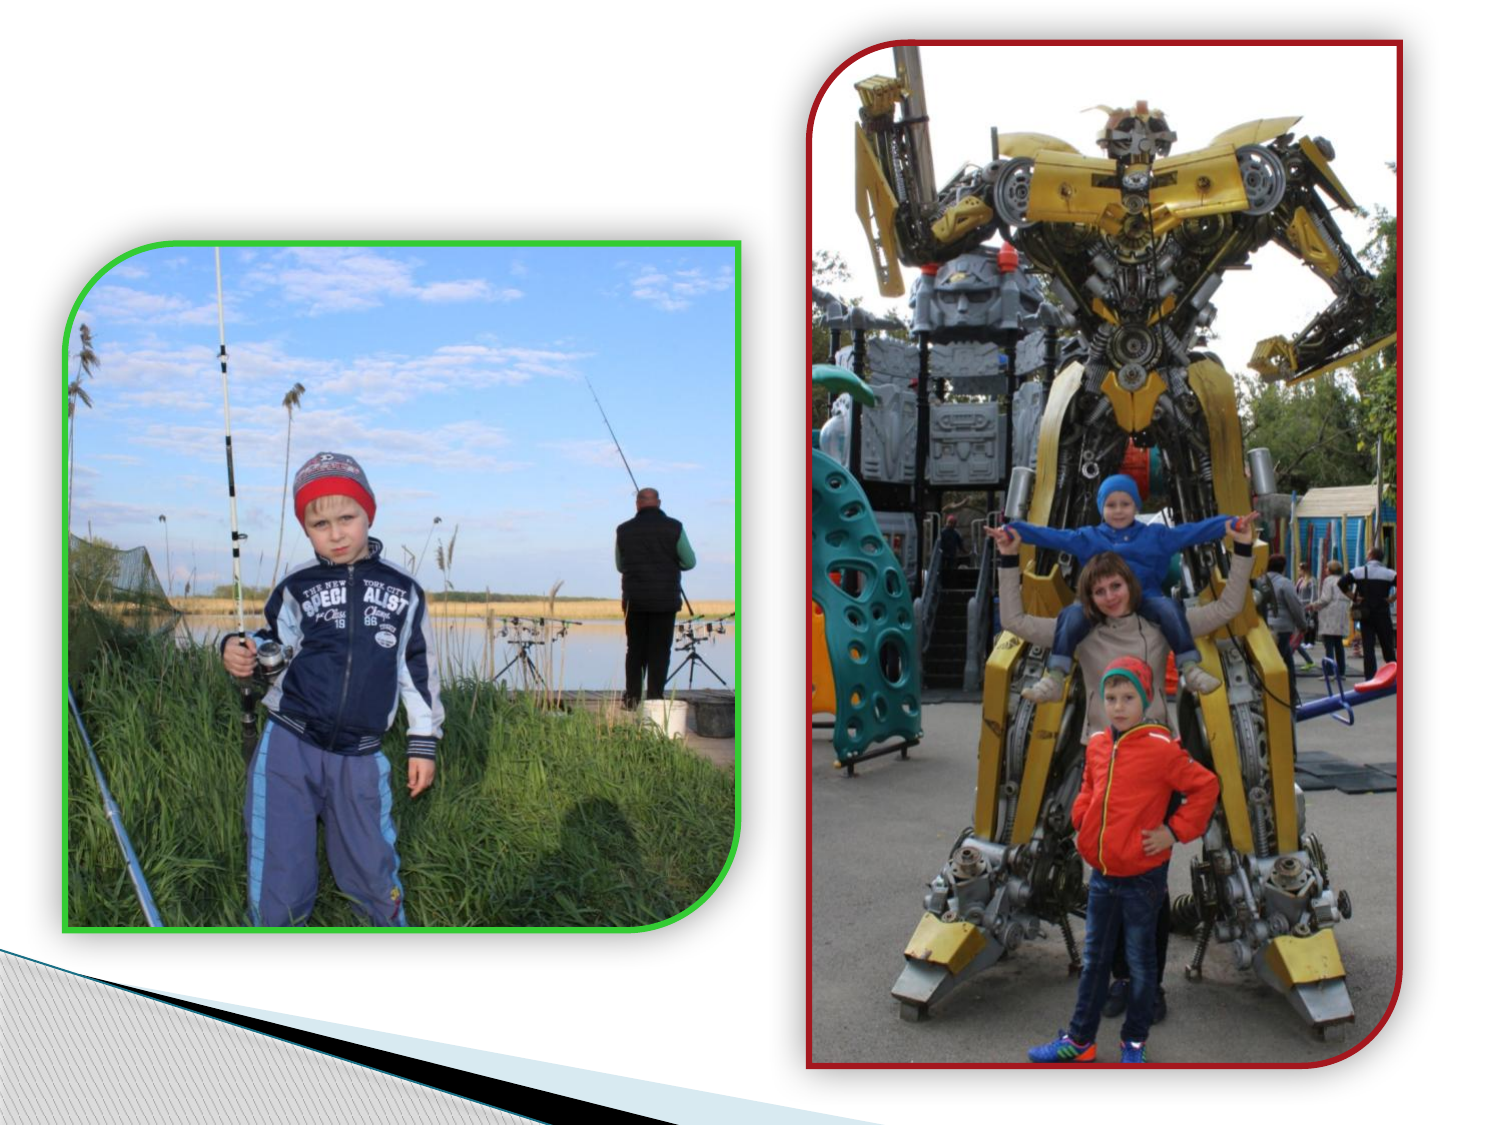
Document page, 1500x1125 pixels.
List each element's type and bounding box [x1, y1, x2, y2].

picture [64, 243, 739, 931]
picture [808, 42, 1400, 1067]
